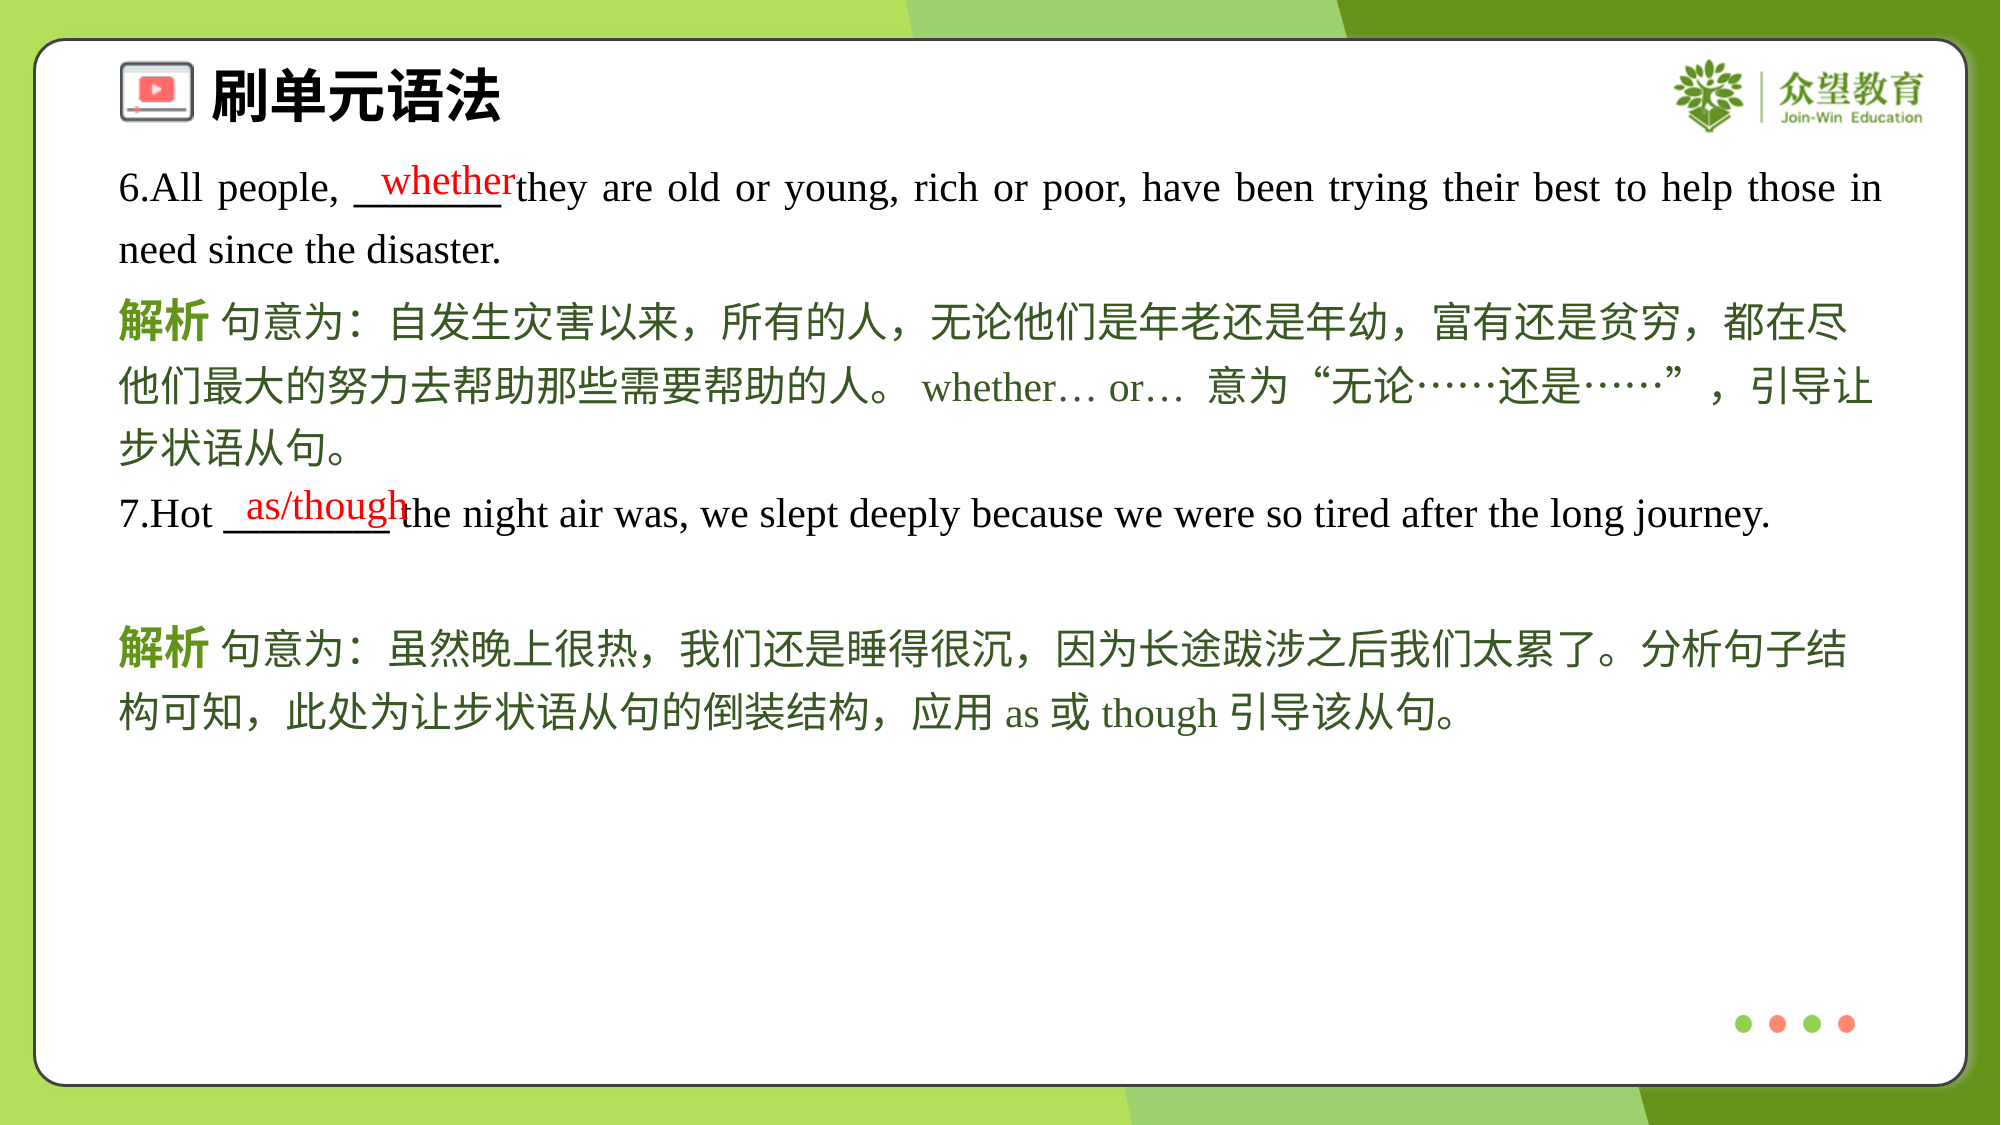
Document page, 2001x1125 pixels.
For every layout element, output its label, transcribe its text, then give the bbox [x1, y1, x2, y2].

text_box 解析 句意为：自发生灾害以来，所有的人，无论他们是年老还是年幼，富有还是贫穷，都在尽他们最大的努力去帮助那些需要帮助的人。whether… or… 意为“无论……还是……”，引导让步状语从句。 [118, 278, 1883, 468]
text_box whether [376, 140, 521, 199]
text_box 6.All people, ________ they are old or young, rich or poor, have been trying their best to help those in need since the disaster. [118, 146, 1883, 267]
text_box 解析 句意为：虽然晚上很热，我们还是睡得很沉，因为长途跋涉之后我们太累了。分析句子结构可知，此处为让步状语从句的倒装结构，应用as或though引导该从句。 [118, 604, 1883, 732]
text_box as/though [241, 465, 413, 523]
picture [0, 0, 2000, 1125]
text_box 7.Hot _________ the night air was, we slept deeply because we were so tired after the long journey. [118, 473, 1883, 594]
